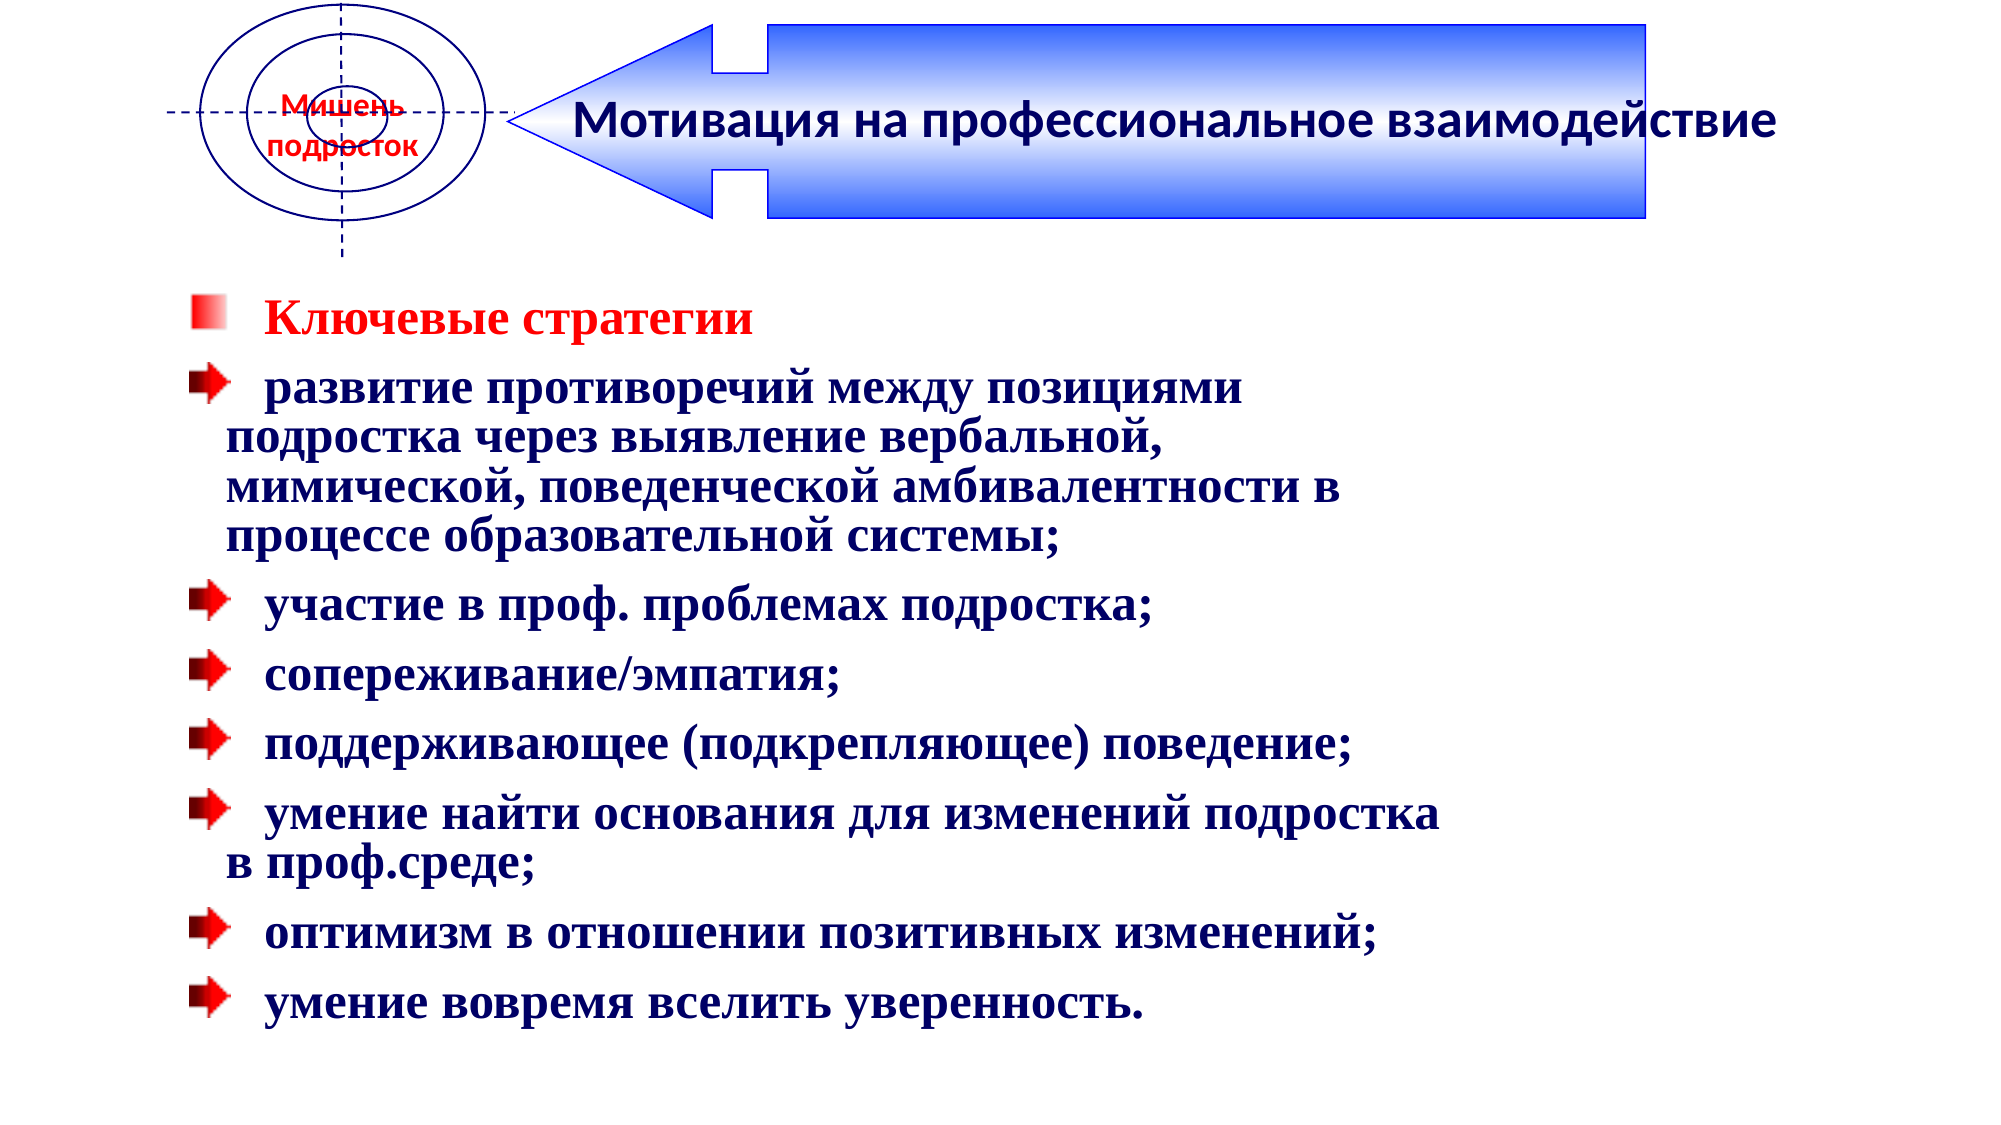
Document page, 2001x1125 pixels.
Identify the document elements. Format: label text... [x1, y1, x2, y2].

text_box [166, 0, 515, 258]
picture [189, 718, 231, 760]
picture [189, 907, 231, 949]
picture [189, 788, 231, 830]
picture [189, 292, 231, 334]
text_box Мотивация на профессиональное взаимодействие [515, 24, 1646, 219]
picture [189, 976, 231, 1018]
text_box Ключевые стратегии развитие противоречий между позициями подростка через выявление вербальной, мимической, поведенческой амбивалентности в процессе образовательной системы; участие в проф. проблемах подростка; сопереживание/эмпатия; поддерживающее (подкрепляющее) поведение; умение найти основания для изменений подростка в проф.среде; оптимизм в отношении позитивных изменений; умение вовремя вселить уверенность. [174, 287, 1474, 1050]
picture [189, 579, 231, 621]
picture [189, 649, 231, 691]
picture [189, 362, 231, 404]
